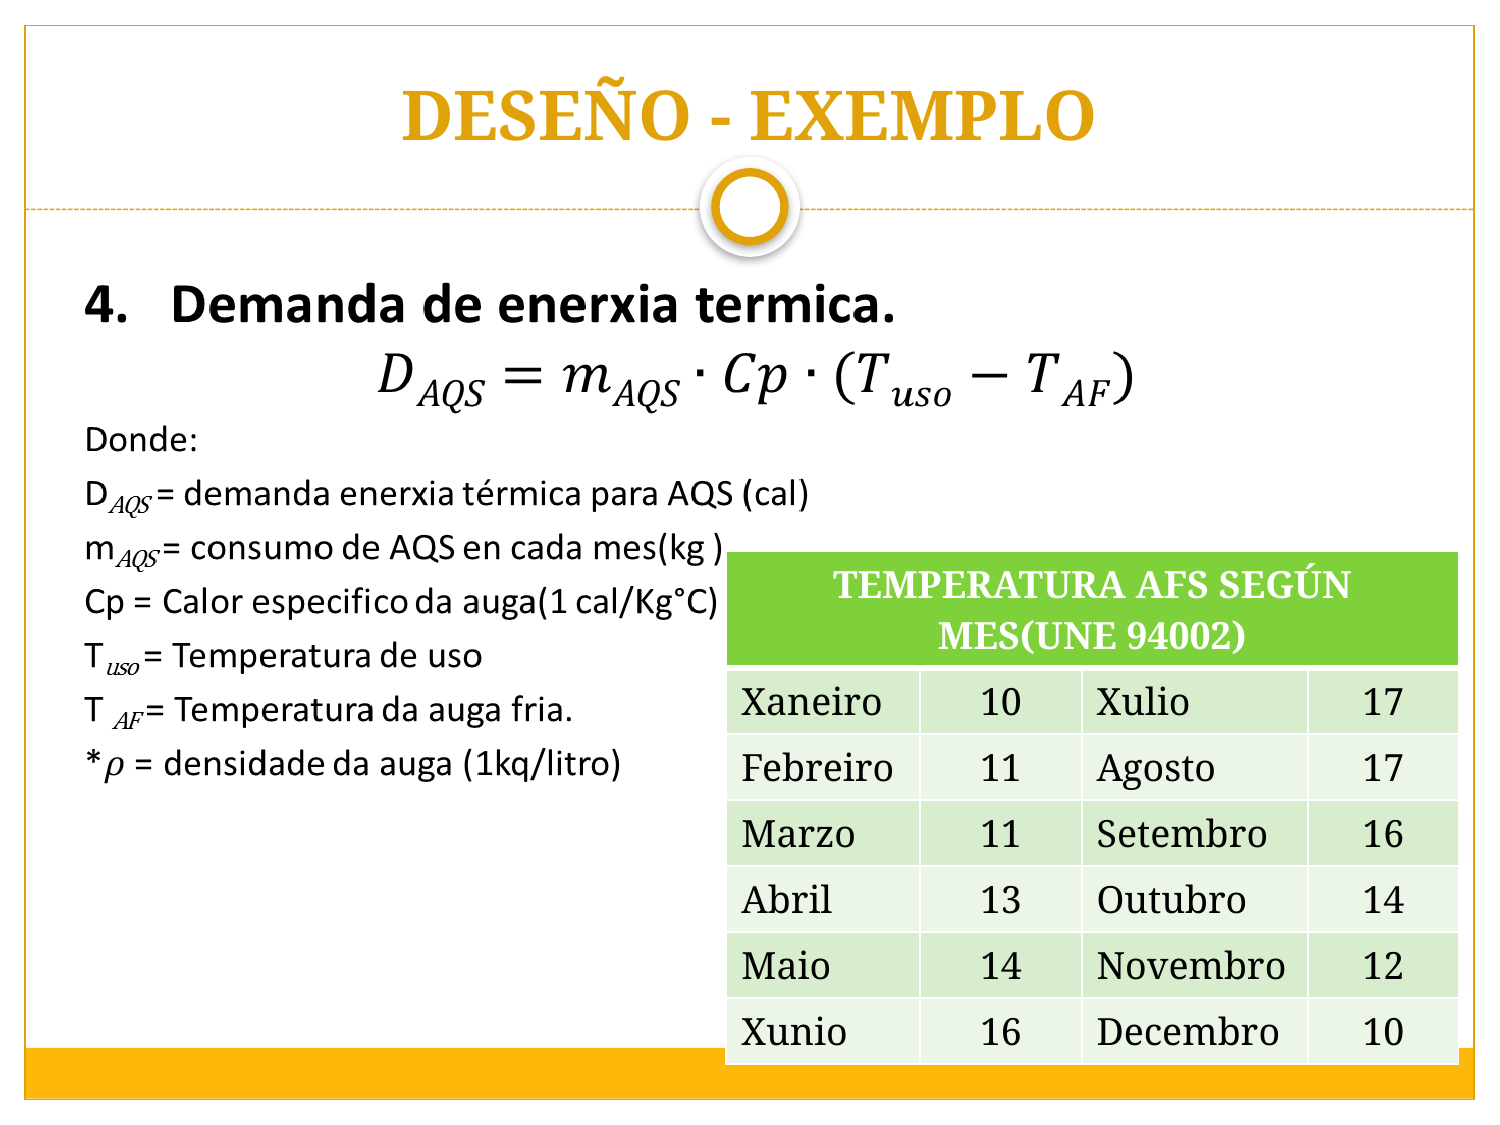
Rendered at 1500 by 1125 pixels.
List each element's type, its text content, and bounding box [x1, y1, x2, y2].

table_cell 14 [921, 933, 1081, 997]
table_cell Outubro [1083, 867, 1307, 931]
table_cell Xunio [727, 999, 919, 1063]
table_cell Xaneiro [727, 671, 919, 733]
table_cell 16 [1309, 801, 1458, 865]
table_cell Marzo [727, 801, 919, 865]
table_cell 17 [1309, 735, 1458, 799]
table_cell 10 [1309, 999, 1458, 1063]
list [49, 250, 1445, 1001]
table_cell 12 [1309, 933, 1458, 997]
table_cell Agosto [1083, 735, 1307, 799]
table_cell Setembro [1083, 801, 1307, 865]
table_cell 13 [921, 867, 1081, 931]
table_cell Novembro [1083, 933, 1307, 997]
title DESEÑO - EXEMPLO [49, 37, 1450, 162]
table_cell 17 [1309, 671, 1458, 733]
table_cell Xulio [1083, 671, 1307, 733]
table_cell 16 [921, 999, 1081, 1063]
table_cell Febreiro [727, 735, 919, 799]
table_cell Maio [727, 933, 919, 997]
table_cell Decembro [1083, 999, 1307, 1063]
table_cell Abril [727, 867, 919, 931]
table_cell 11 [921, 801, 1081, 865]
table_cell 10 [921, 671, 1081, 733]
table_header TEMPERATURA AFS SEGÚN MES(UNE 94002) [727, 552, 1458, 665]
table_cell 14 [1309, 867, 1458, 931]
table_cell 11 [921, 735, 1081, 799]
